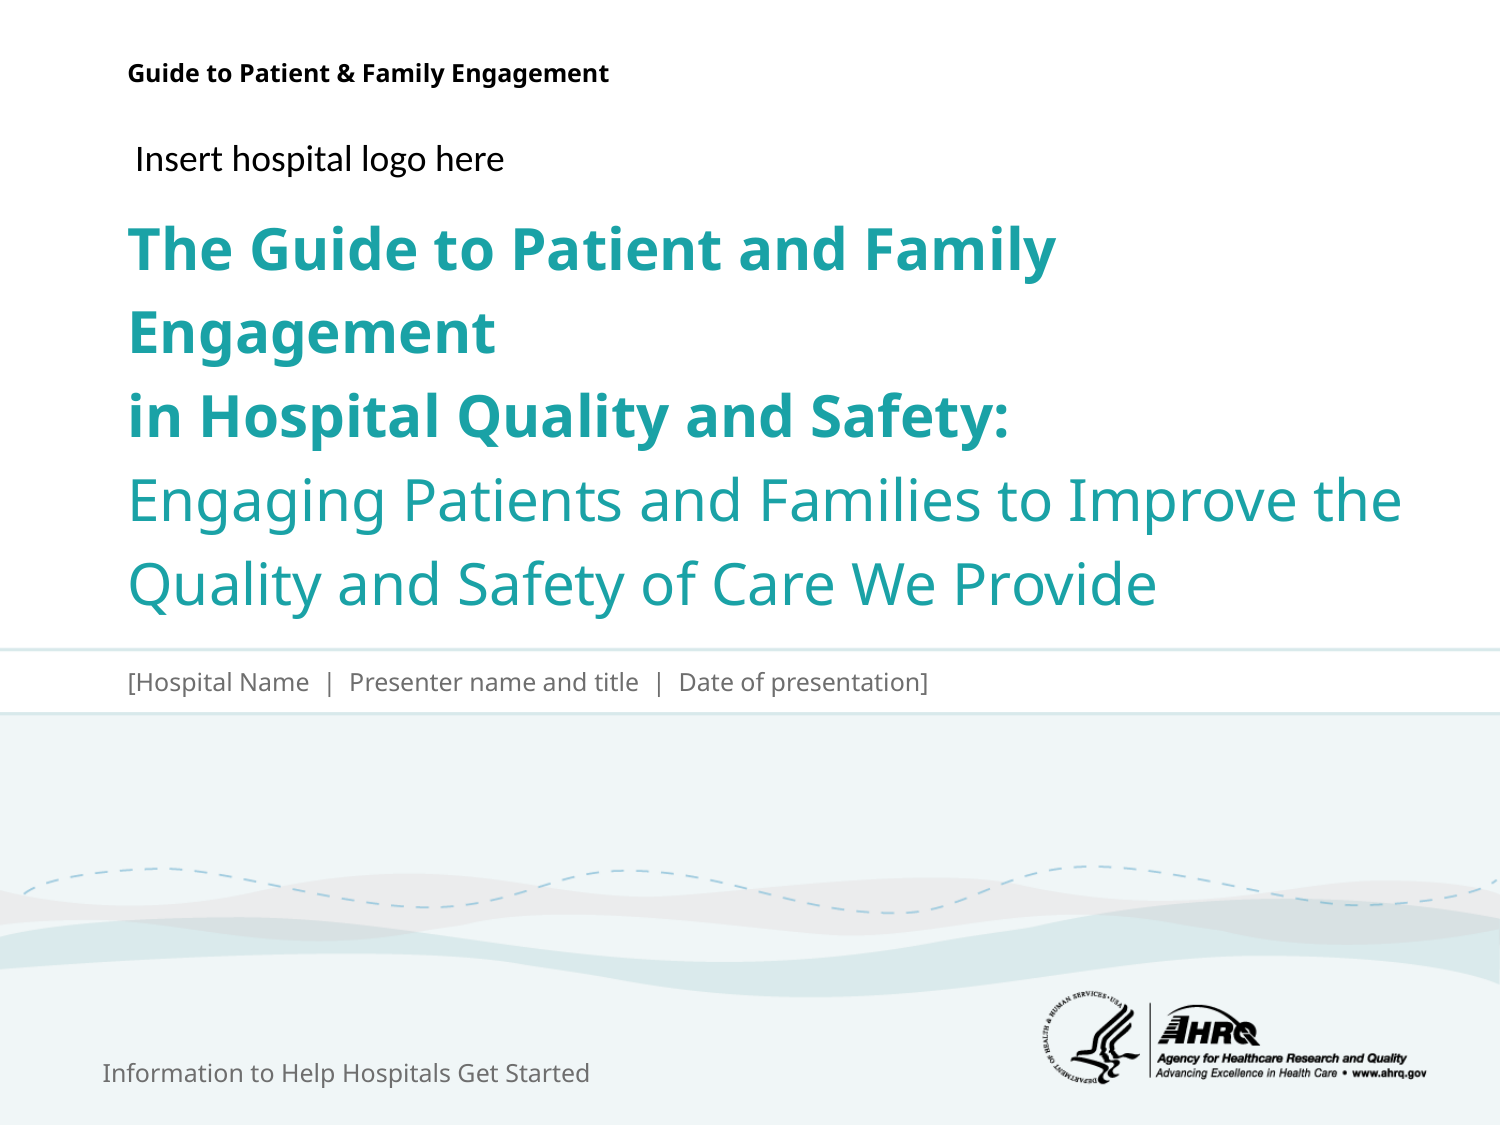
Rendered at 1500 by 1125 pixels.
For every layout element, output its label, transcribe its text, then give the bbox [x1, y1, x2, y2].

text_box Insert hospital logo here [120, 126, 521, 187]
title The Guide to Patient and Family Engagement in Hospital Quality and Safety: Engaging Patients and Families to Improve the Quality and Safety of Care We Provide [112, 196, 1450, 625]
footer Information to Help Hospitals Get Started [87, 1042, 763, 1103]
subtitle [Hospital Name | Presenter name and title | Date of presentation] [112, 650, 1163, 713]
picture [0, 0, 1500, 1125]
